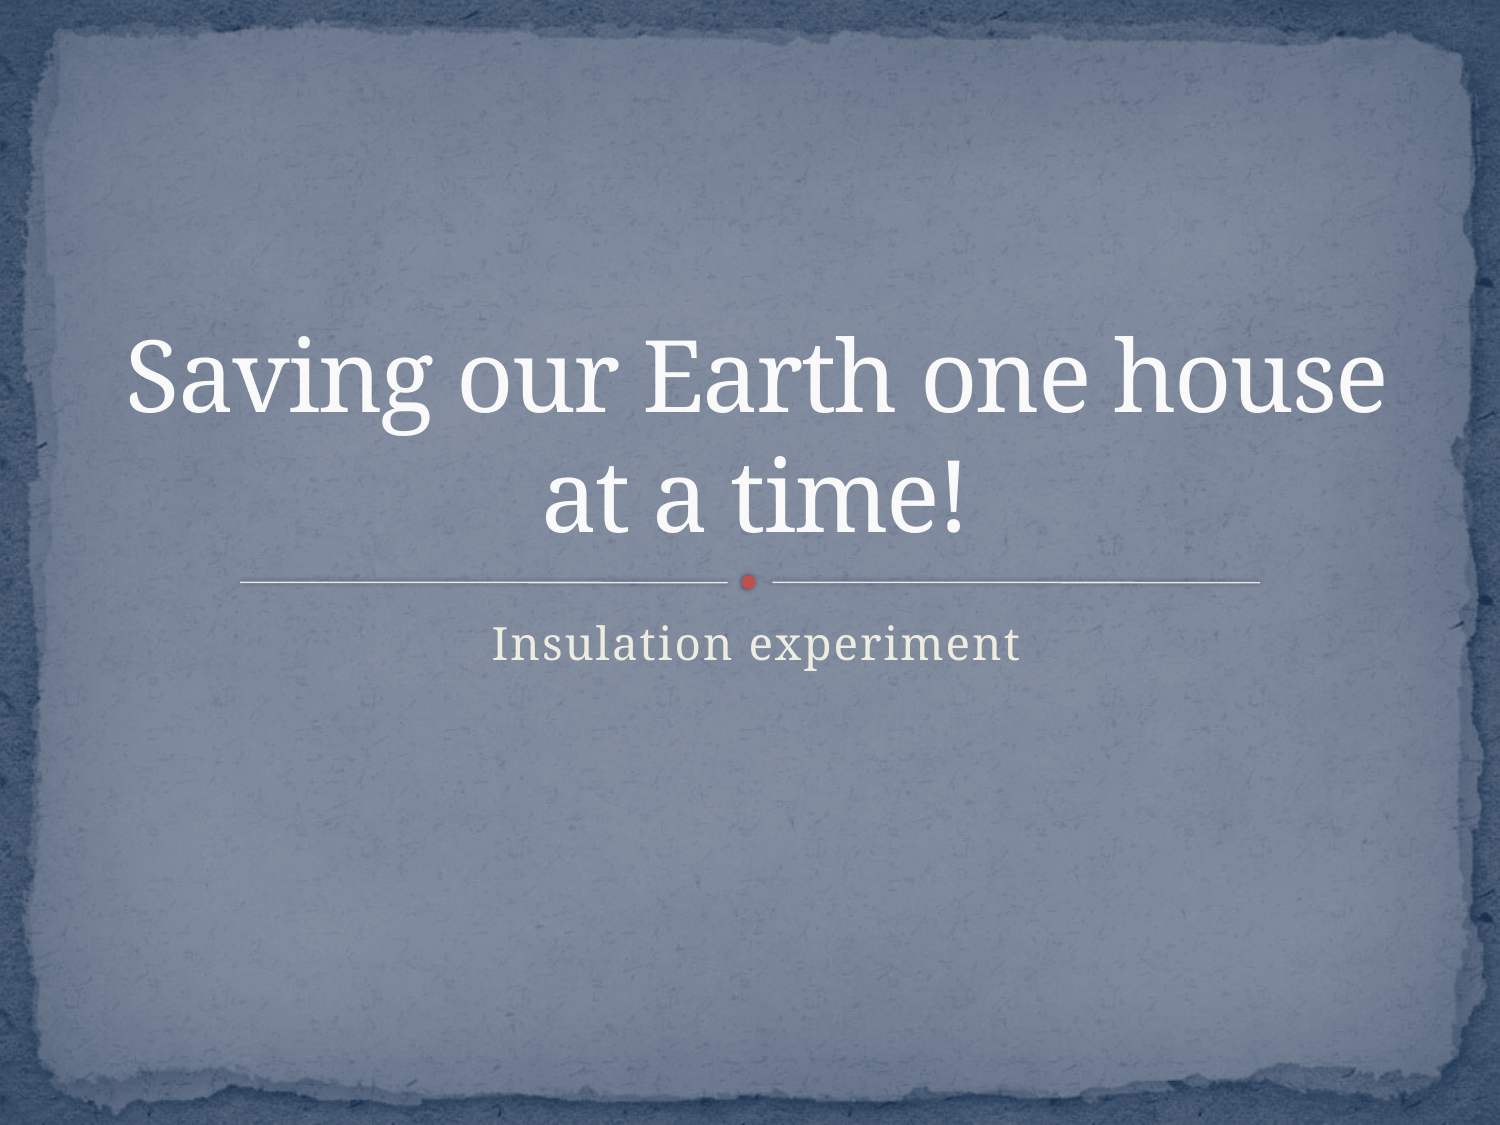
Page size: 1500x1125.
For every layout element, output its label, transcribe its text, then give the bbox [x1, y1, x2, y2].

subtitle Insulation experiment [75, 606, 1438, 795]
title Saving our Earth one house at a time! [74, 235, 1438, 561]
